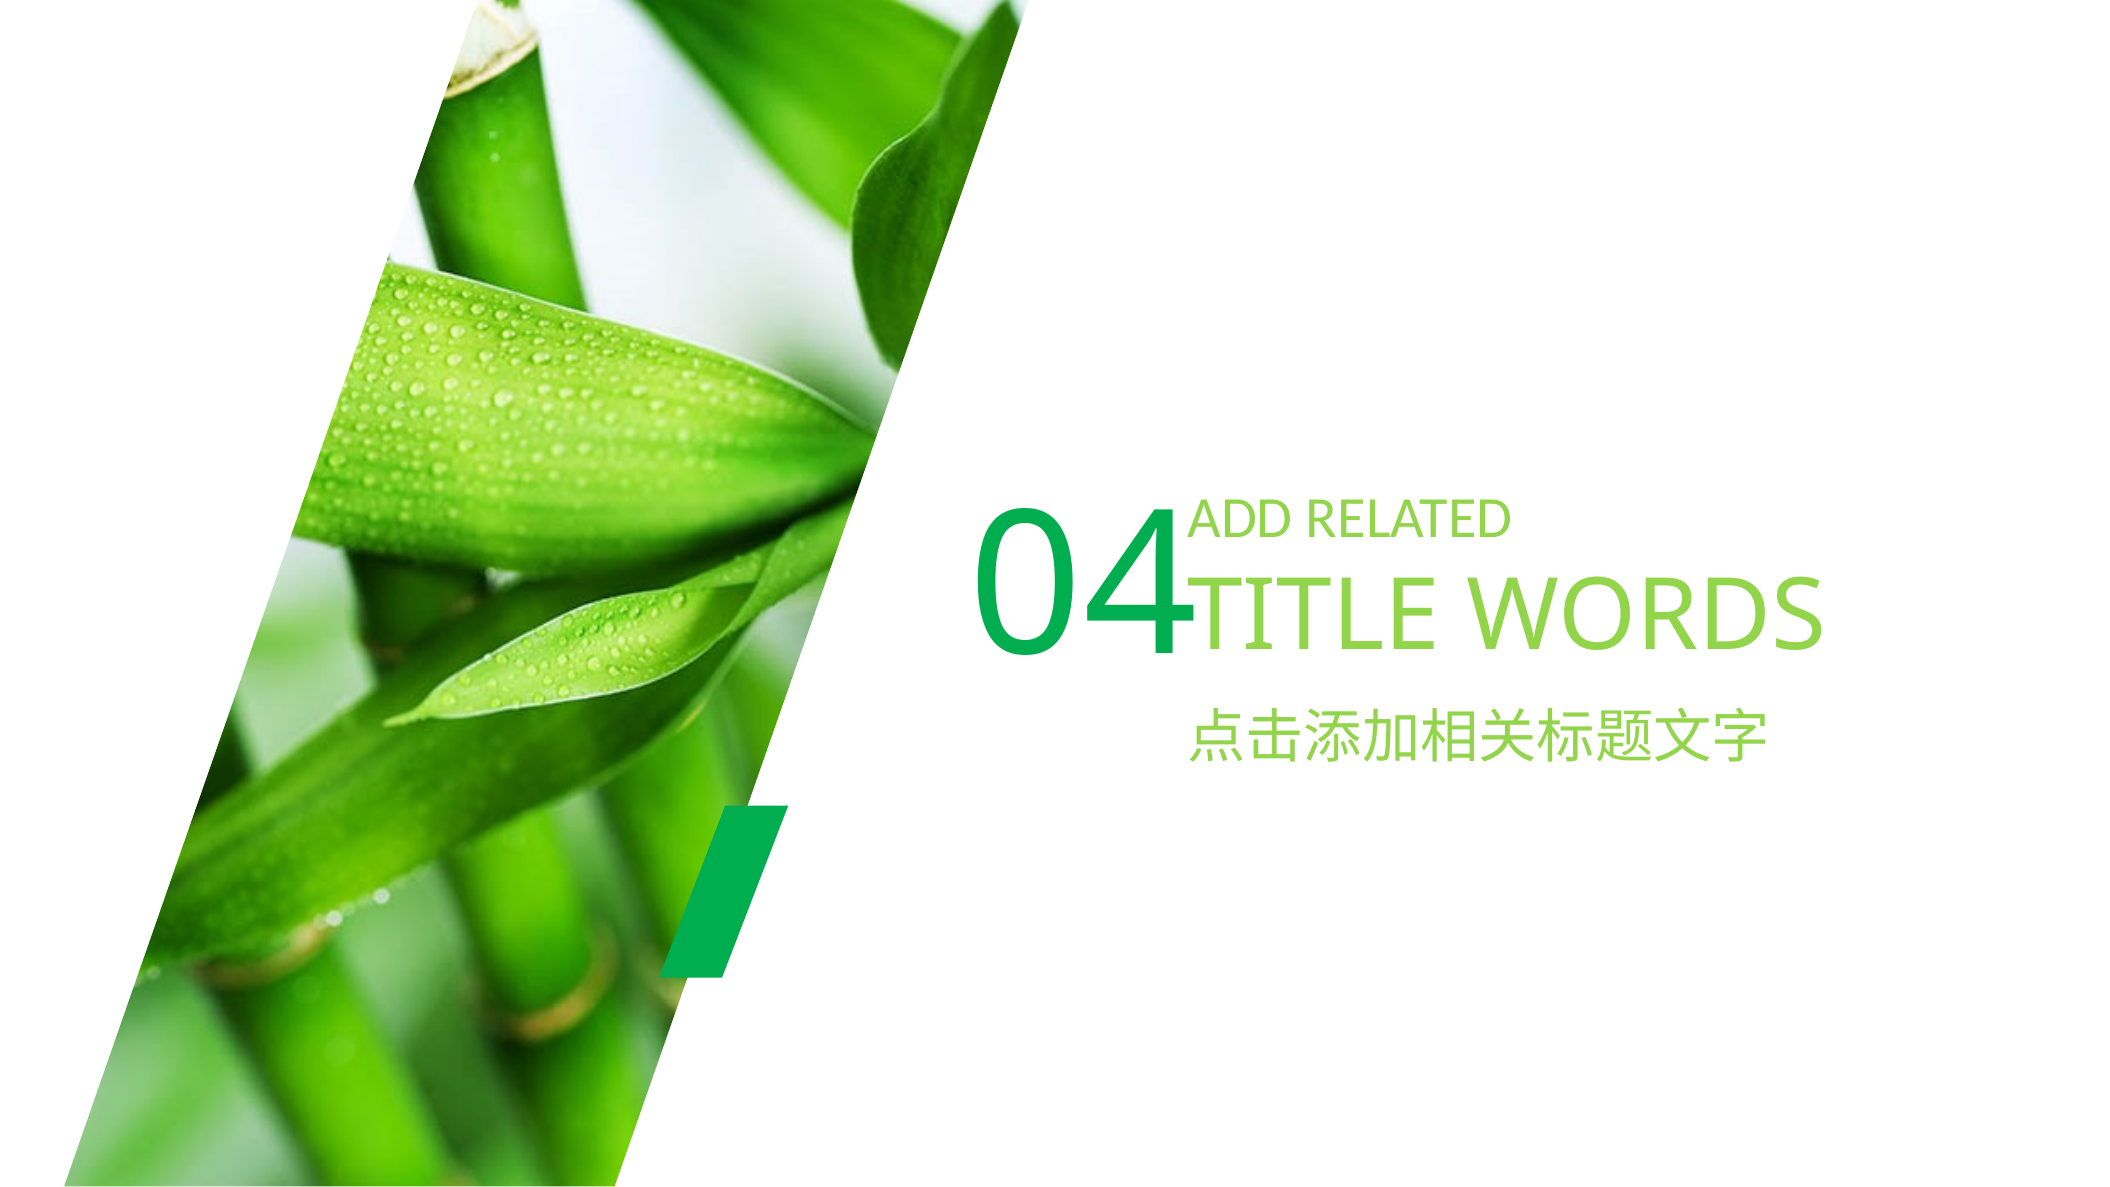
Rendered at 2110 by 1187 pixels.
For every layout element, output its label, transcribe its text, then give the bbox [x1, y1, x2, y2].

text_box 点击添加相关标题文字 [1172, 692, 1808, 777]
text_box ADD RELATED TITLE WORDS [1271, 471, 1947, 677]
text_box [64, 0, 1029, 1187]
text_box 04 [1029, 446, 1271, 702]
